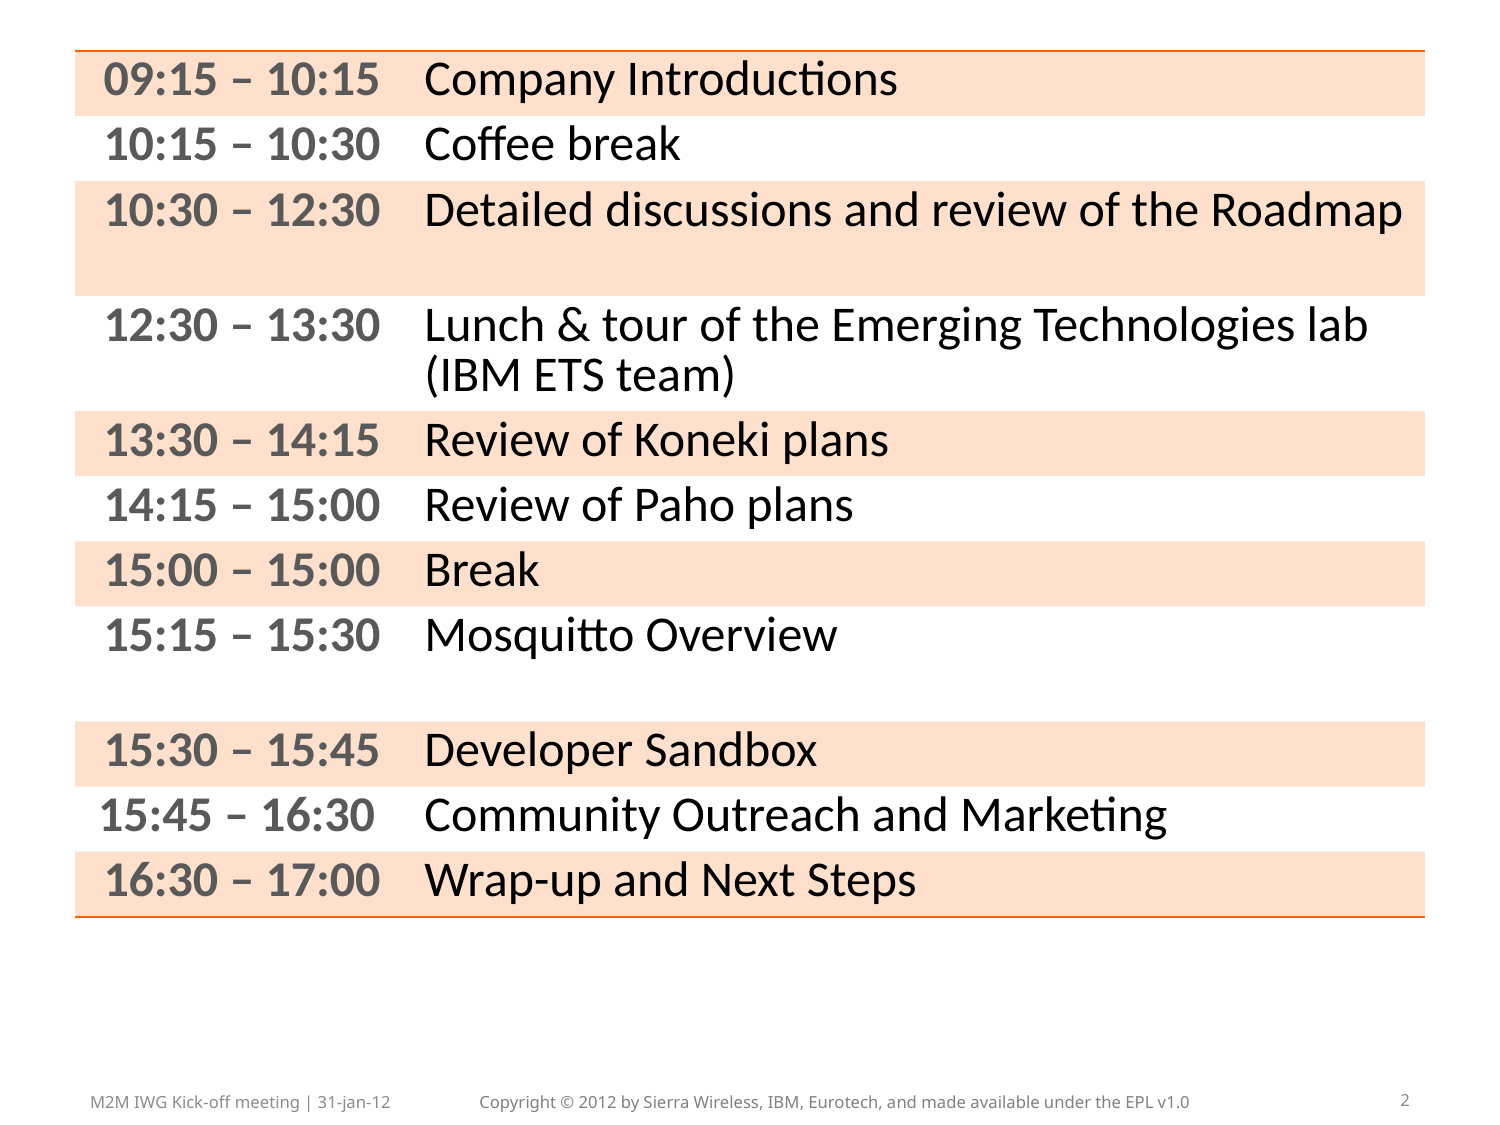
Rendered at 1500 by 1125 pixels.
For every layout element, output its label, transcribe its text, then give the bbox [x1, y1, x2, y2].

slide_number M2M IWG Kick-off meeting | 31-jan-12 [75, 1083, 453, 1121]
table_cell Developer Sandbox [409, 721, 1425, 787]
table_cell 14:15 – 15:00 [75, 476, 409, 541]
table_header Company Introductions [409, 52, 1425, 116]
table_cell Detailed discussions and review of the Roadmap [409, 181, 1425, 296]
table_cell 10:30 – 12:30 [75, 181, 409, 296]
footer Copyright © 2012 by Sierra Wireless, IBM, Eurotech, and made available under the EPL v1.0 [464, 1083, 1262, 1121]
table_cell Review of Paho plans [409, 476, 1425, 541]
table_cell 13:30 – 14:15 [75, 411, 409, 476]
table_cell Mosquitto Overview [409, 606, 1425, 721]
table_cell 15:30 – 15:45 [75, 721, 409, 787]
table_cell Lunch & tour of the Emerging Technologies lab (IBM ETS team) [409, 296, 1425, 411]
table_cell 16:30 – 17:00 [75, 852, 409, 916]
table_cell 15:00 – 15:00 [75, 541, 409, 606]
table_cell Review of Koneki plans [409, 411, 1425, 476]
table_header 09:15 – 10:15 [75, 52, 409, 116]
table_cell 12:30 – 13:30 [75, 296, 409, 411]
table_cell Break [409, 541, 1425, 606]
table_cell Wrap-up and Next Steps [409, 852, 1425, 916]
table_cell 15:45 – 16:30 [75, 787, 409, 852]
slide_number 2 [1288, 1083, 1425, 1121]
table_cell 10:15 – 10:30 [75, 116, 409, 181]
table_cell Community Outreach and Marketing [409, 787, 1425, 852]
table_cell Coffee break [409, 116, 1425, 181]
table_cell 15:15 – 15:30 [75, 606, 409, 721]
